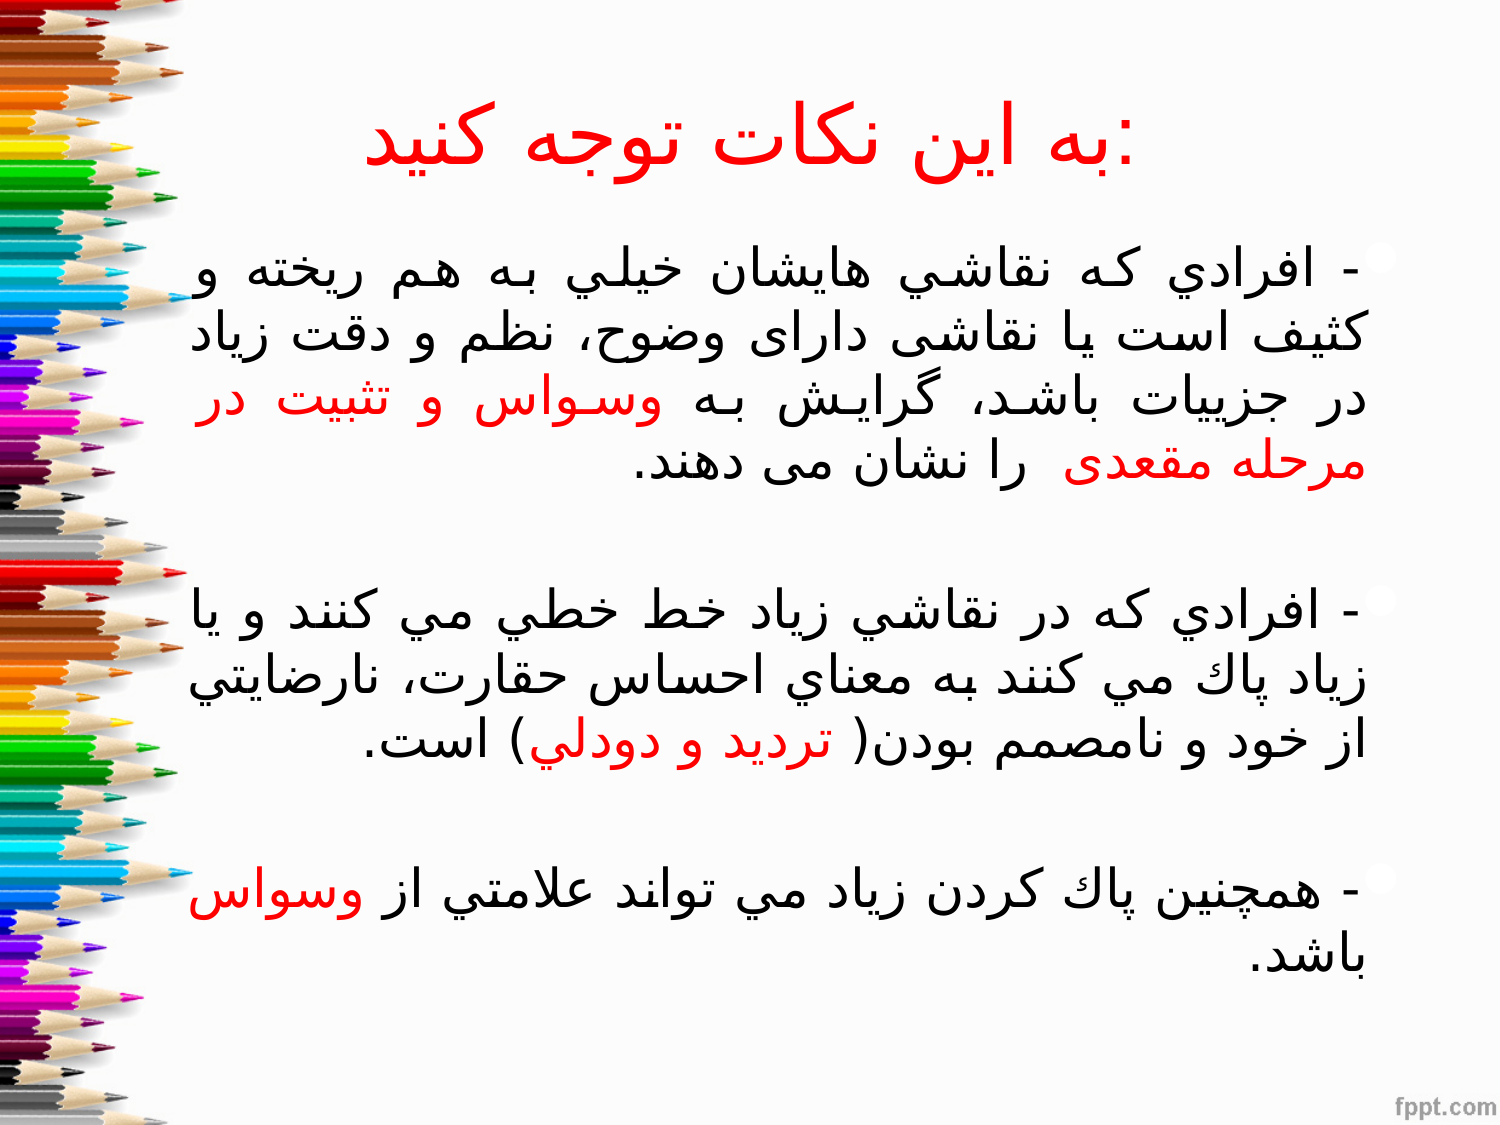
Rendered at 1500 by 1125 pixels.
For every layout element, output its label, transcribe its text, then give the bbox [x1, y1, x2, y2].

list - افرادي كه نقاشي هايشان خيلي به هم ريخته و كثيف است یا نقاشی دارای وضوح، نظم و دقت زیاد در جزییات باشد، گرایش به وسواس و تثبیت در مرحله مقعدی را نشان می دهند. - افرادي كه در نقاشي زياد خط خطي مي كنند و يا زياد پاك مي كنند به معناي احساس حقارت، نارضايتي از خود و نامصمم بودن( ترديد و دودلي) است. - همچنين پاك كردن زياد مي تواند علامتي از وسواس باشد. [171, 224, 1425, 1038]
title به این نکات توجه کنید: [75, 62, 1425, 200]
picture [0, 0, 1500, 1125]
